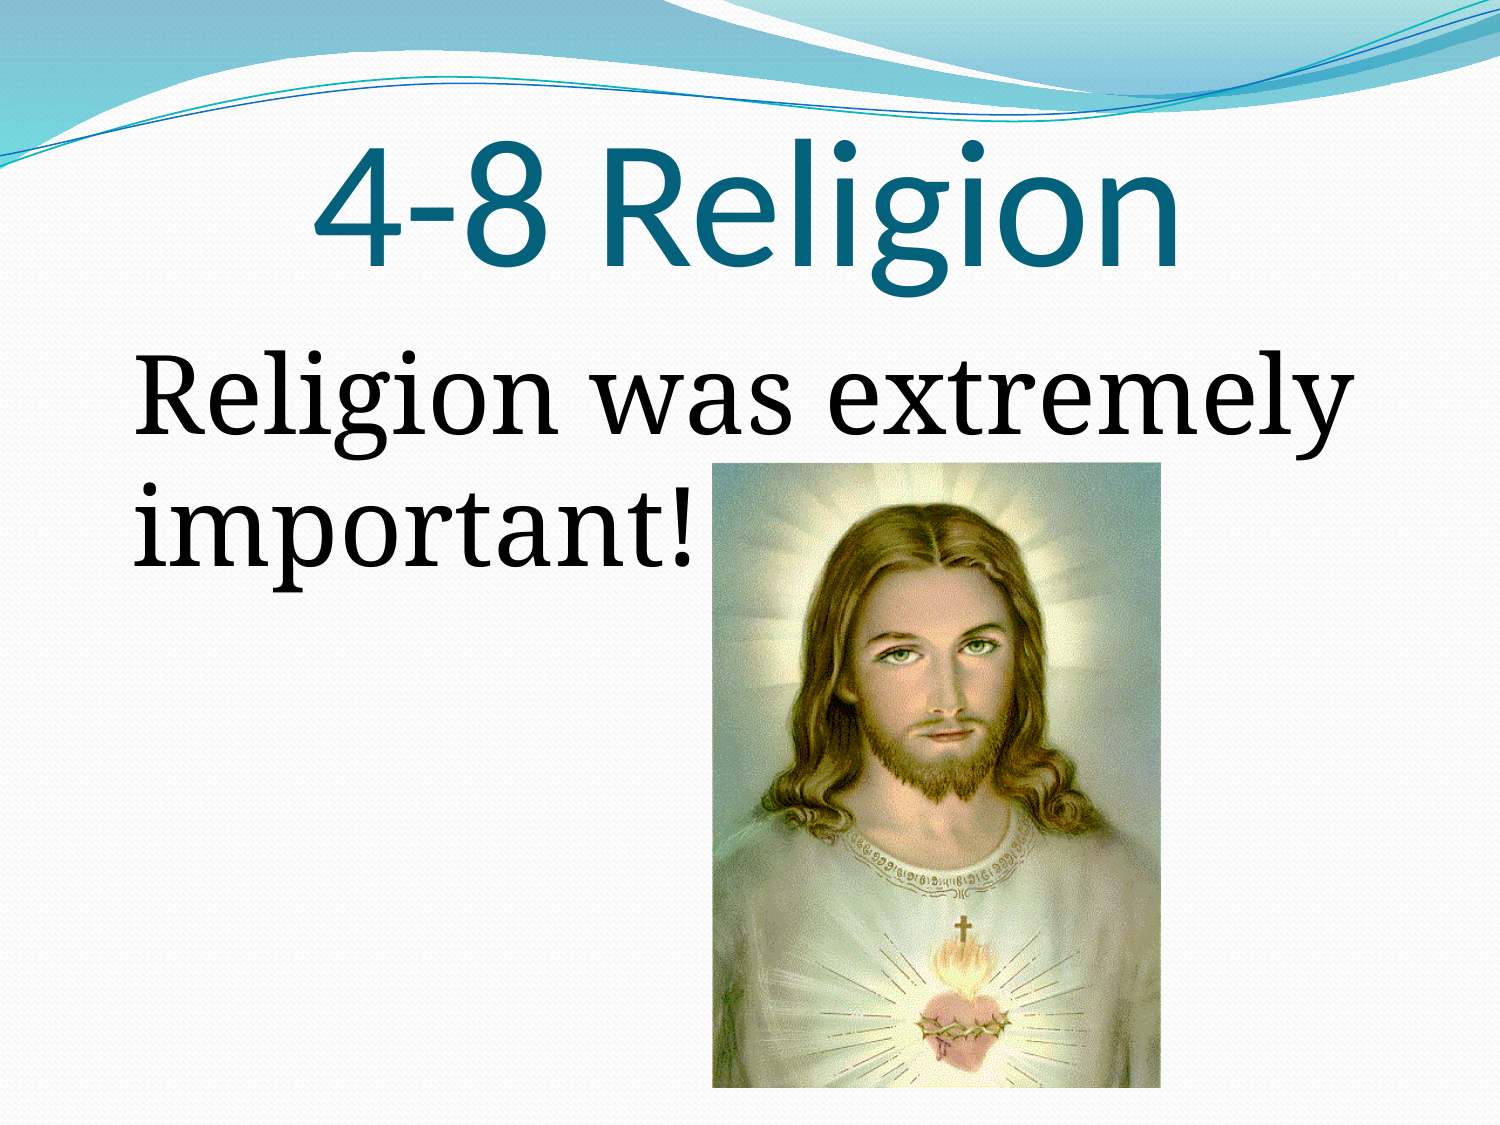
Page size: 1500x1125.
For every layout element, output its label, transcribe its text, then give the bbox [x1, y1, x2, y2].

title 4-8 Religion [75, 115, 1425, 303]
picture [712, 462, 1161, 1088]
list Religion was extremely important! [75, 317, 1388, 600]
